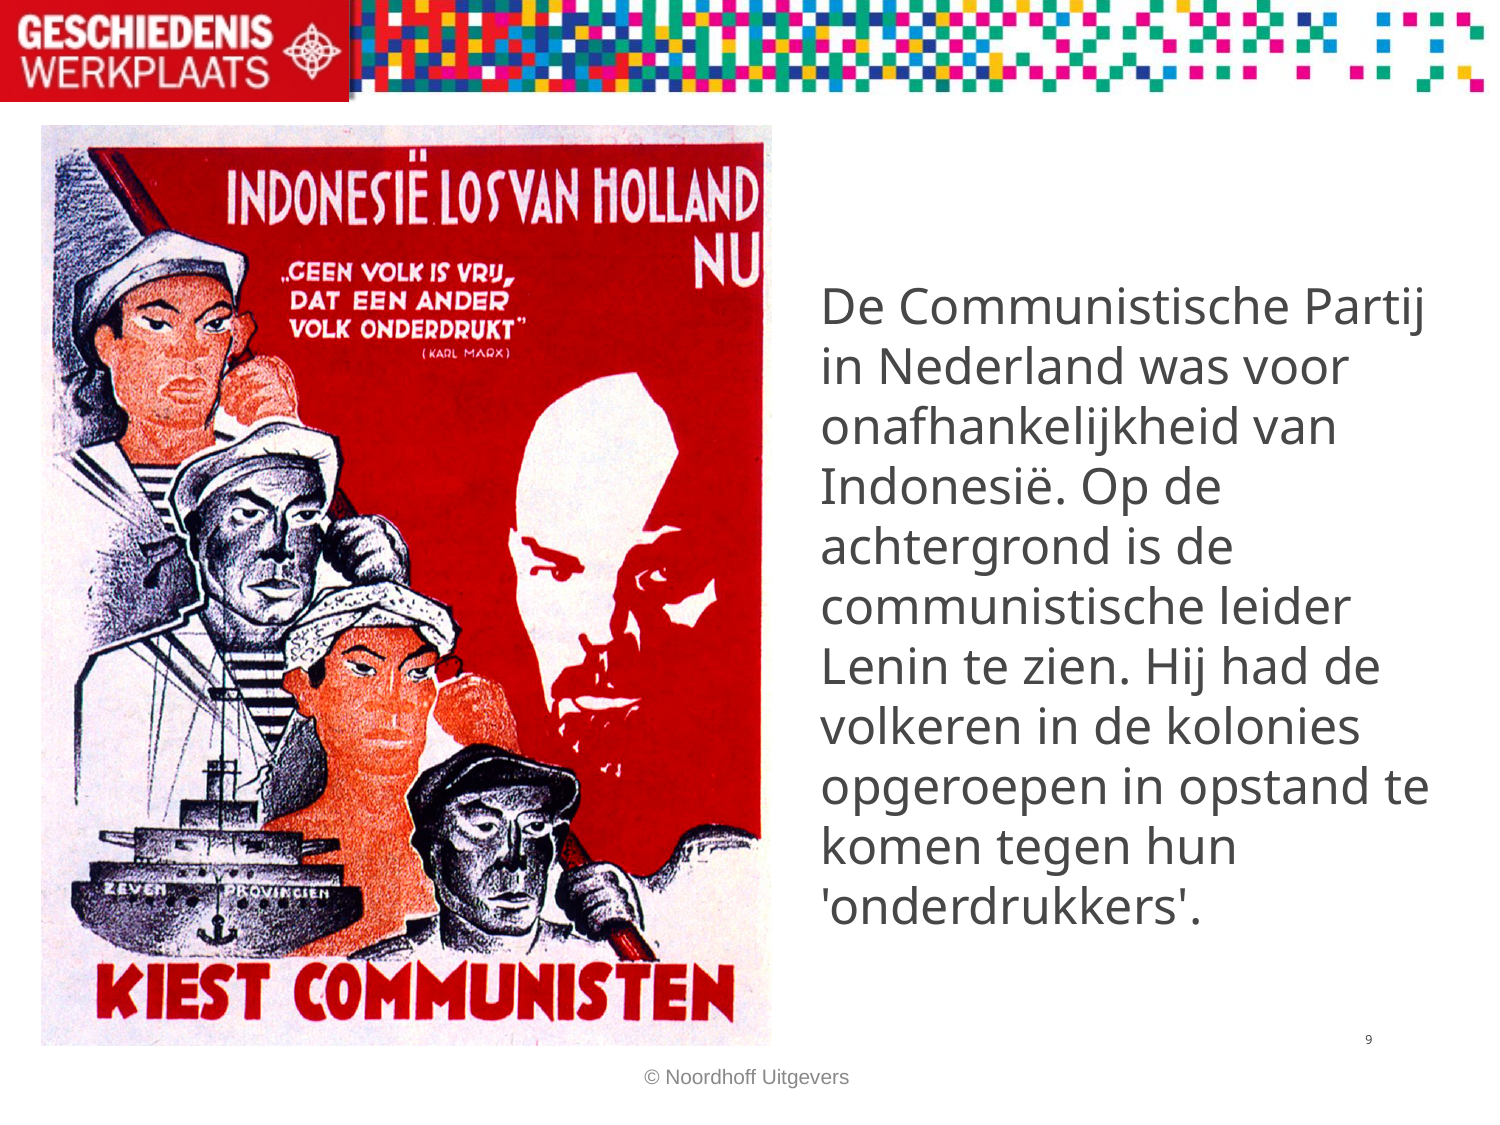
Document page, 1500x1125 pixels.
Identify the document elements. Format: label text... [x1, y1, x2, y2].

picture [0, 0, 1500, 1125]
text_box © Noordhoff Uitgevers [512, 1045, 988, 1106]
slide_number 9 [1325, 1025, 1388, 1063]
text_box De Communistische Partij in Nederland was voor onafhankelijkheid van Indonesië. Op de achtergrond is de communistische leider Lenin te zien. Hij had de volkeren in de kolonies opgeroepen in opstand te komen tegen hun 'onderdrukkers'. [820, 267, 1483, 953]
